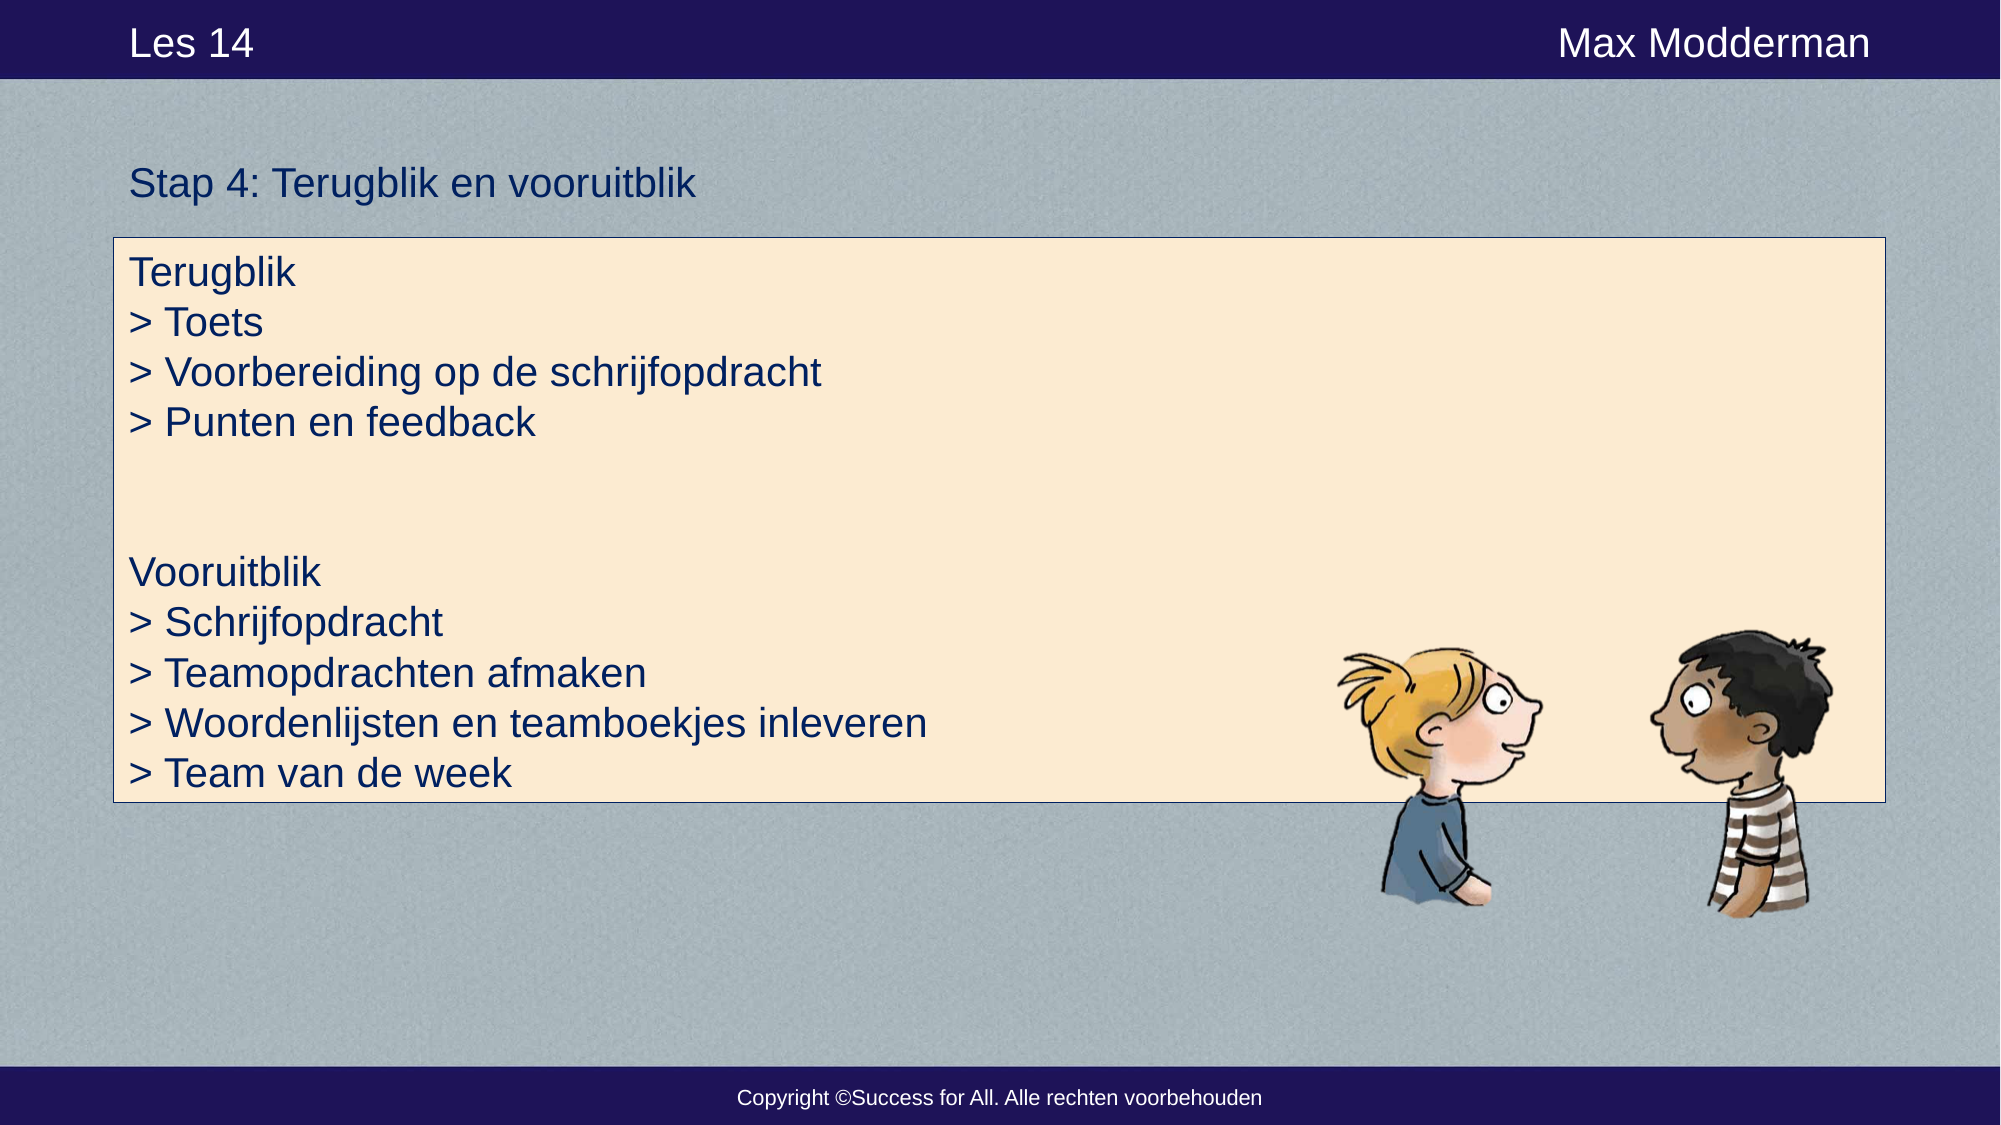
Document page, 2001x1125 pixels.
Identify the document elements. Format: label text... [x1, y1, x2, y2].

text_box Stap 4: Terugblik en vooruitblik [113, 148, 1635, 214]
text_box Terugblik > Toets > Voorbereiding op de schrijfopdracht > Punten en feedback Vooruitblik > Schrijfopdracht > Teamopdrachten afmaken > Woordenlijsten en teamboekjes inleveren > Team van de week [113, 237, 1886, 803]
text_box Les 14 [114, 8, 354, 73]
text_box Copyright ©Success for All. Alle rechten voorbehouden [0, 1076, 2000, 1125]
text_box Max Modderman [999, 8, 1886, 123]
picture [0, 0, 2001, 1125]
